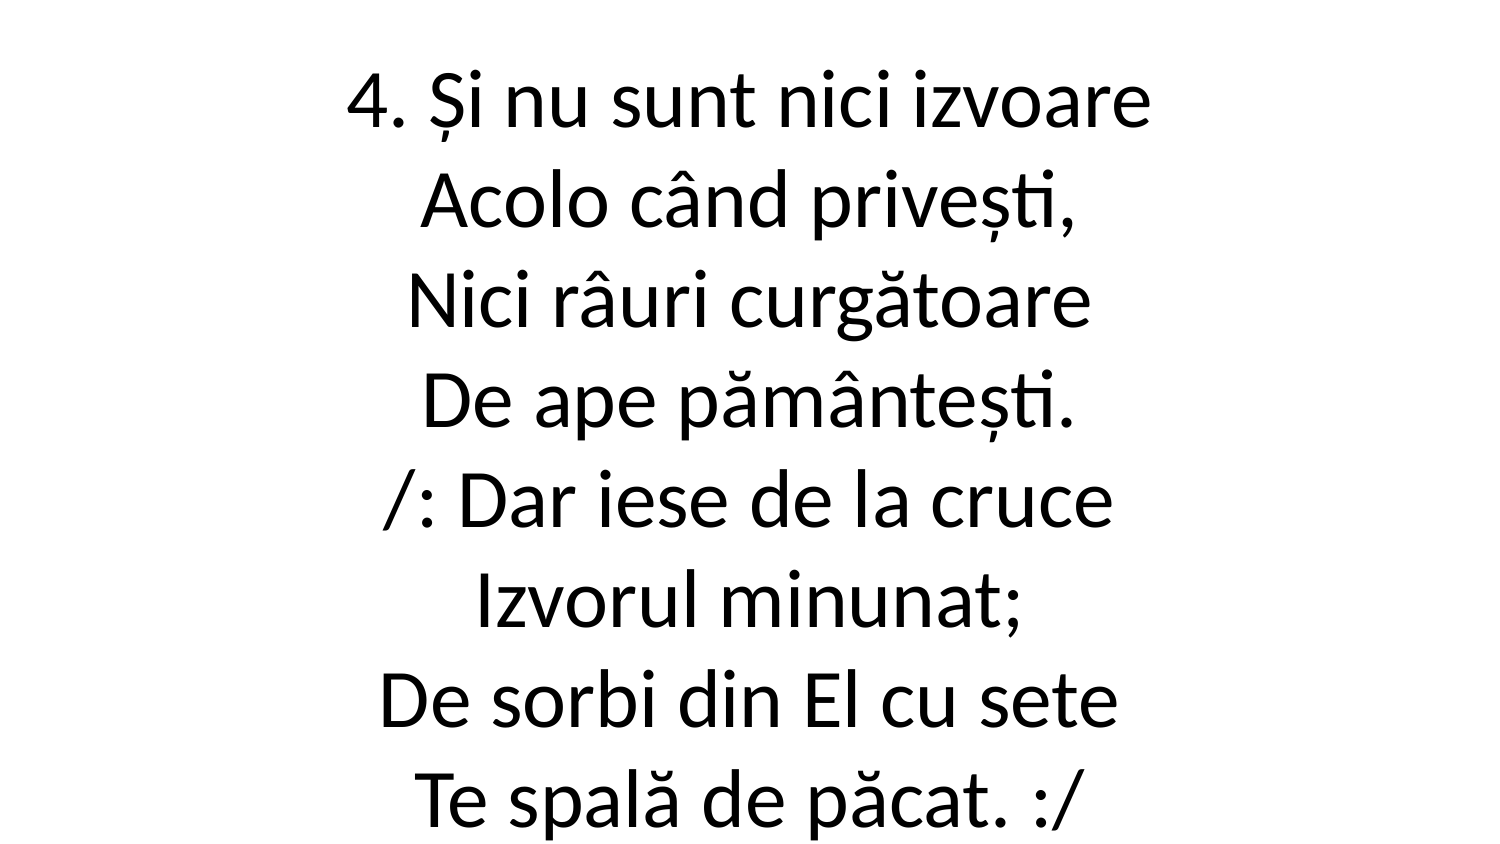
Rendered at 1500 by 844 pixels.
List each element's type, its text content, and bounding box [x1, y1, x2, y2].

text_box 4. Și nu sunt nici izvoare Acolo când privești, Nici râuri curgătoare De ape pământești. /: Dar iese de la cruce Izvorul minunat; De sorbi din El cu sete Te spală de păcat. :/ [331, 0, 1169, 844]
